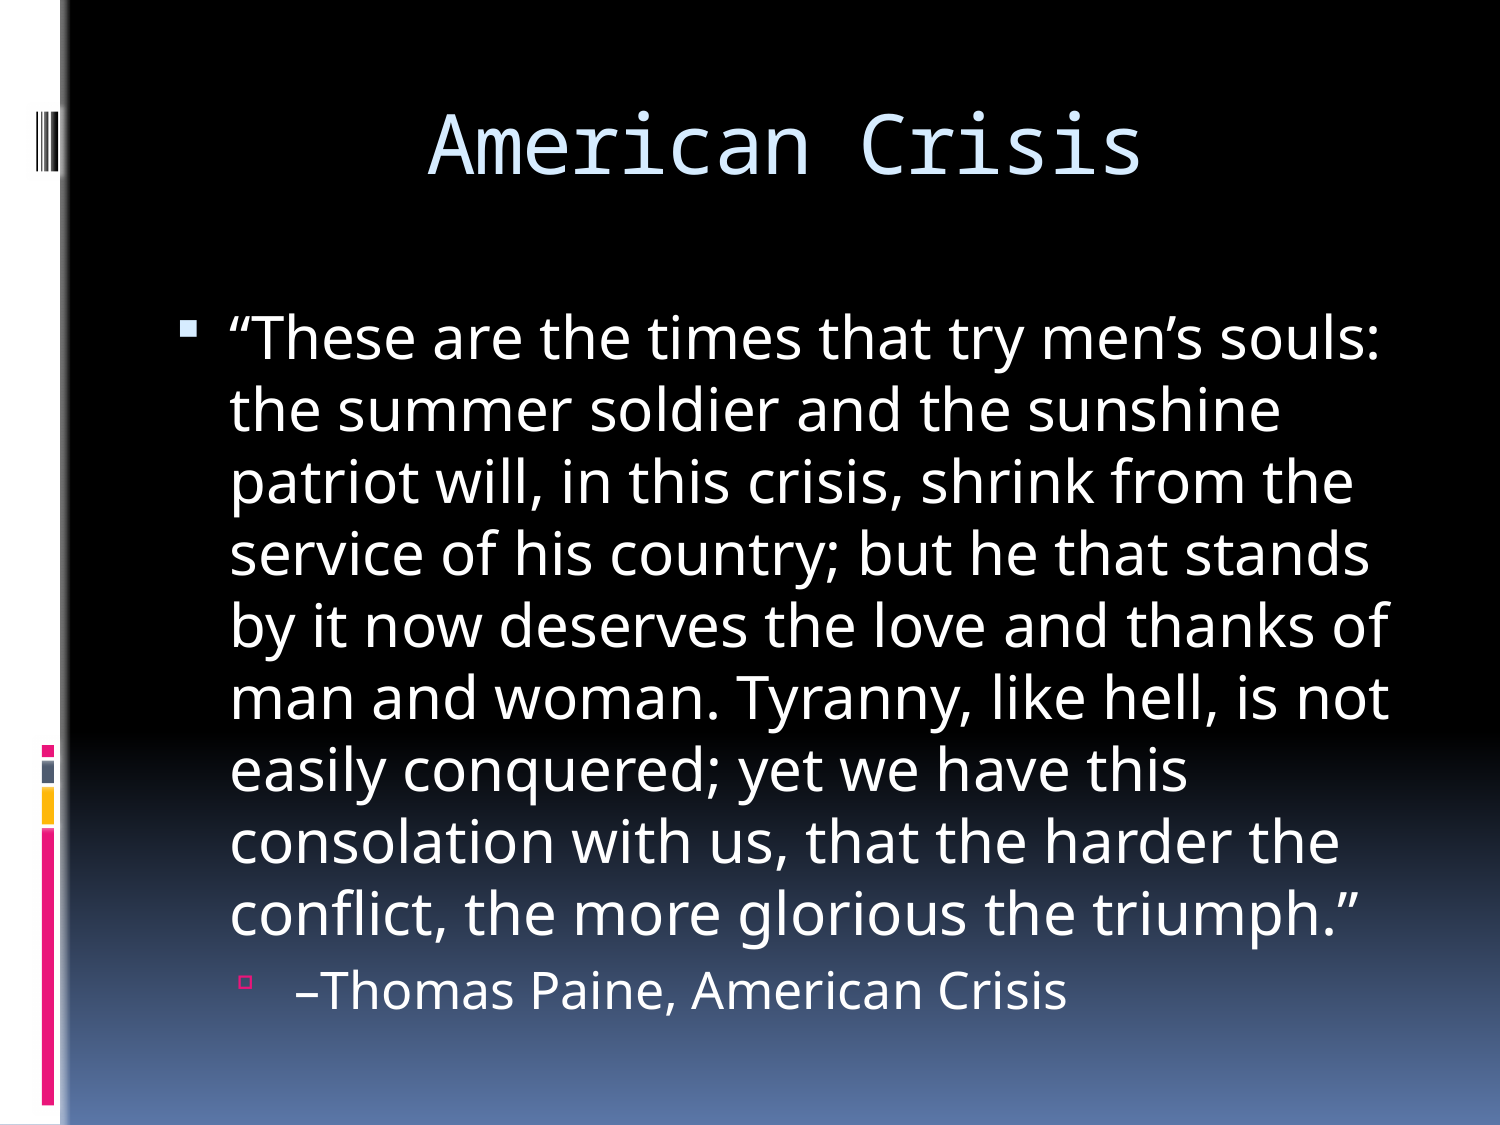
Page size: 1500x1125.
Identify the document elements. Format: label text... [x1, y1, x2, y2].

title American Crisis [150, 83, 1425, 234]
list “These are the times that try men’s souls: the summer soldier and the sunshine patriot will, in this crisis, shrink from the service of his country; but he that stands by it now deserves the love and thanks of man and woman. Tyranny, like hell, is not easily conquered; yet we have this consolation with us, that the harder the conflict, the more glorious the triumph.” –Thomas Paine, American Crisis [150, 292, 1425, 1043]
